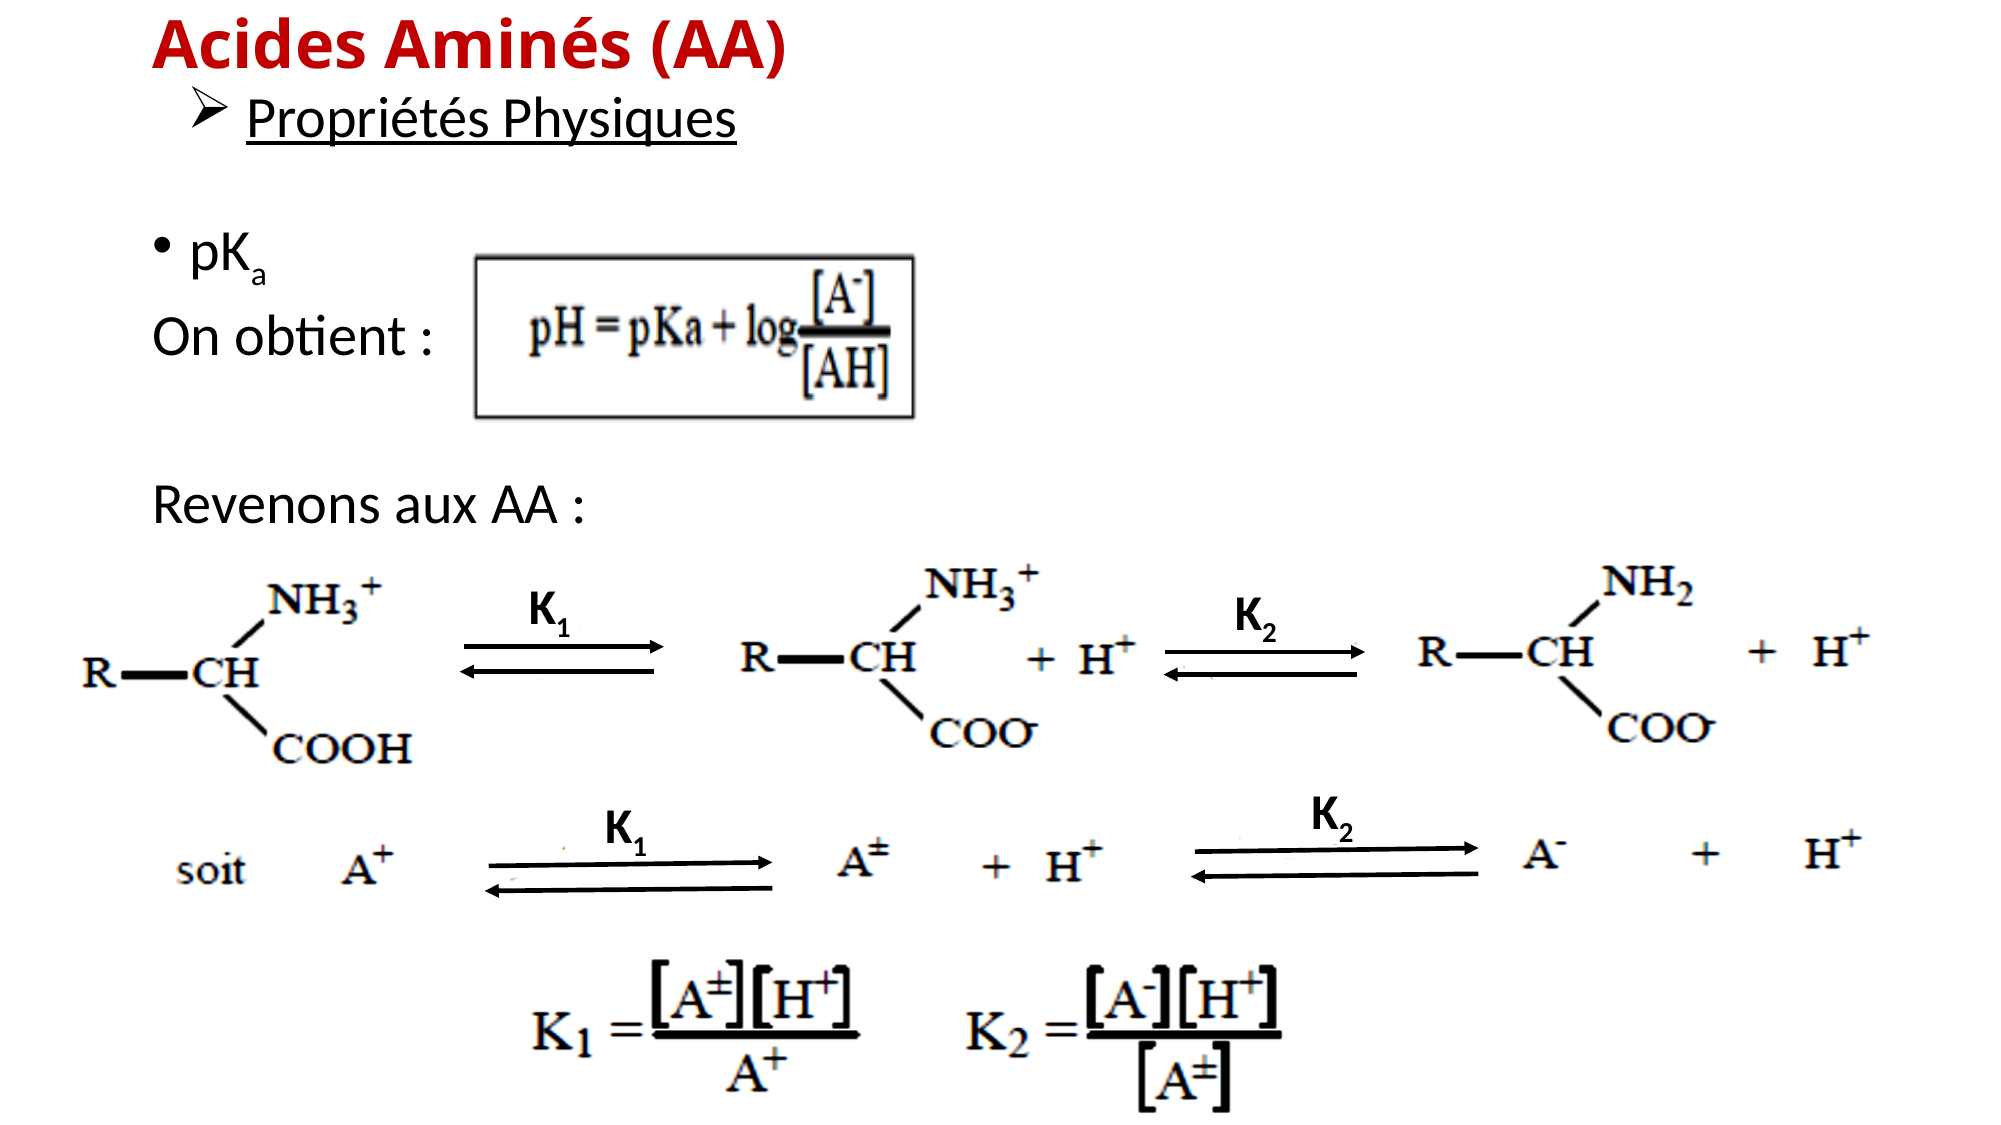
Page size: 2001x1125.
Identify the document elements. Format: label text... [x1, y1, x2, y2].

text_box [1190, 873, 1479, 877]
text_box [488, 862, 773, 866]
list pKa On obtient : Revenons aux AA : [137, 205, 1863, 557]
picture [0, 557, 2000, 1125]
text_box Acides Aminés (AA) [137, 0, 1863, 95]
text_box Propriétés Physiques [171, 79, 1897, 174]
picture [463, 233, 928, 426]
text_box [1194, 847, 1479, 852]
